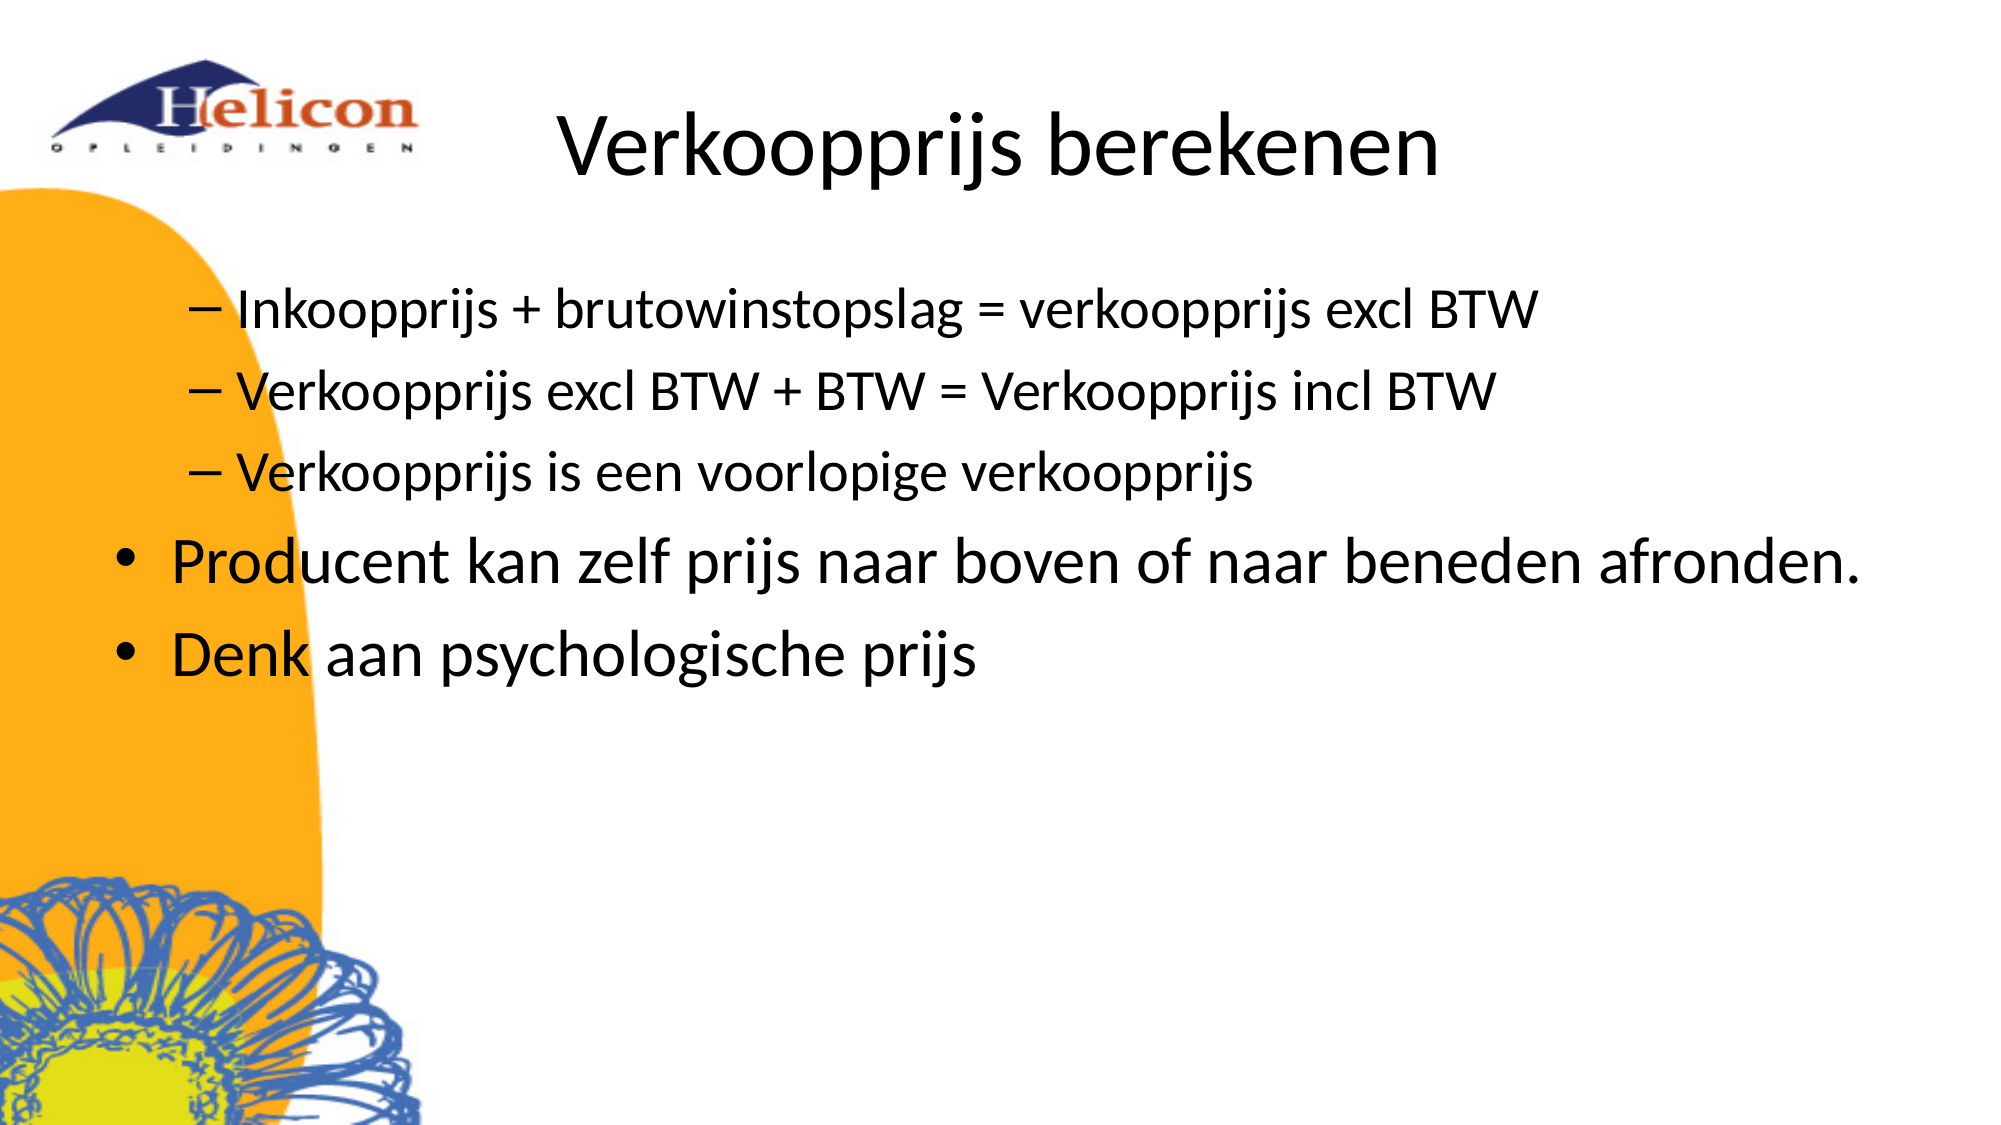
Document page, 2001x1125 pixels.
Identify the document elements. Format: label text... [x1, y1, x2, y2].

list Inkoopprijs + brutowinstopslag = verkoopprijs excl BTW Verkoopprijs excl BTW + BTW = Verkoopprijs incl BTW Verkoopprijs is een voorlopige verkoopprijs Producent kan zelf prijs naar boven of naar beneden afronden. Denk aan psychologische prijs [99, 262, 1900, 1005]
title Verkoopprijs berekenen [99, 45, 1900, 233]
picture [0, 0, 2001, 1125]
